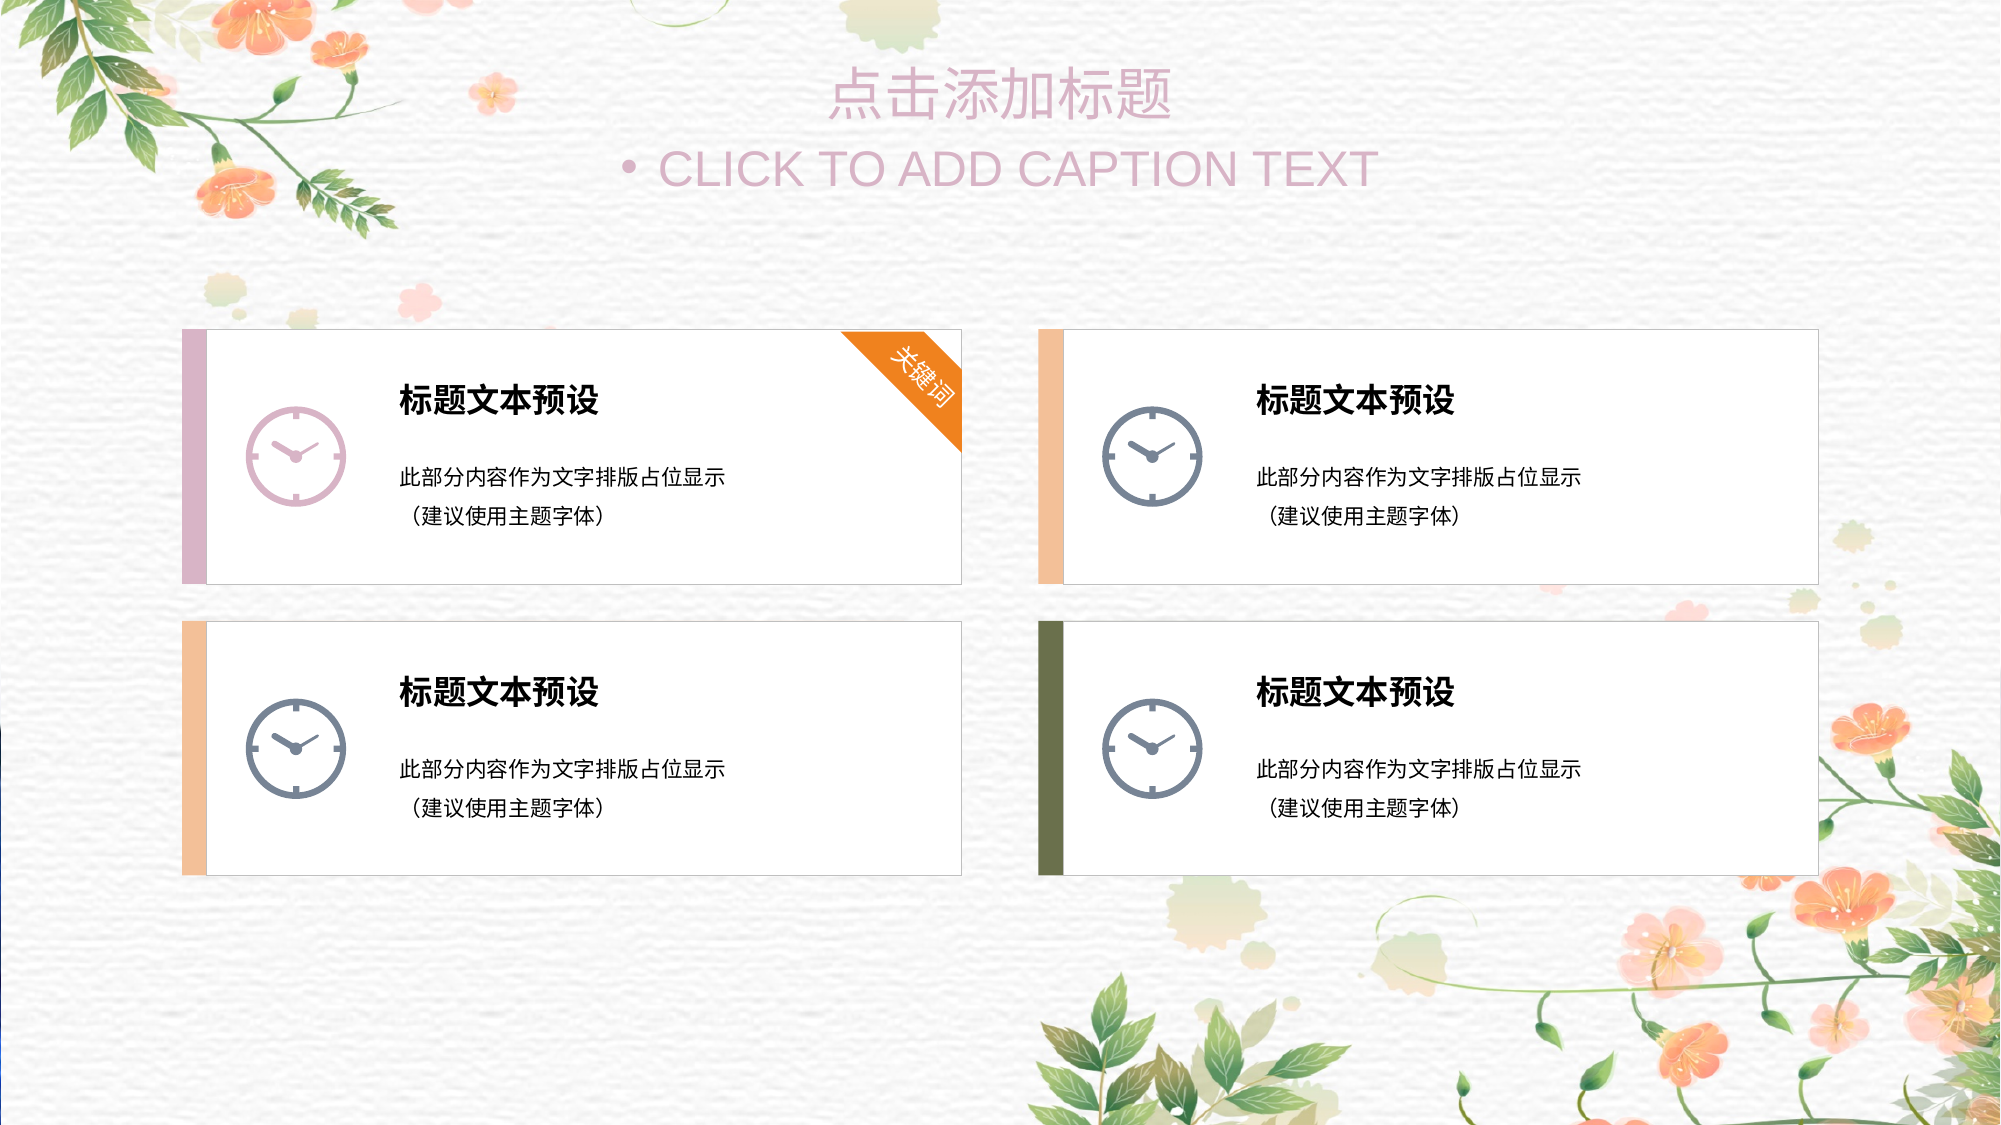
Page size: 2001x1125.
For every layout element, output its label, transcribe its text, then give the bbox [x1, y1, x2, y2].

text_box [181, 328, 206, 585]
text_box 此部分内容作为文字排版占位显示 （建议使用主题字体） [385, 735, 929, 829]
text_box [1101, 405, 1204, 508]
text_box 此部分内容作为文字排版占位显示 （建议使用主题字体） [1241, 735, 1785, 829]
text_box 标题文本预设 [1241, 372, 1785, 428]
text_box 点击添加标题 [383, 58, 1617, 136]
text_box [206, 328, 963, 585]
text_box [181, 620, 206, 877]
text_box 此部分内容作为文字排版占位显示 （建议使用主题字体） [385, 443, 929, 537]
picture [2, 0, 2001, 1125]
text_box 此部分内容作为文字排版占位显示 （建议使用主题字体） [1241, 443, 1785, 537]
text_box 标题文本预设 [1241, 663, 1785, 720]
text_box CLICK TO ADD CAPTION TEXT [549, 135, 1450, 180]
text_box [1101, 697, 1204, 800]
text_box [206, 620, 963, 877]
text_box 标题文本预设 [385, 663, 929, 720]
text_box [1062, 328, 1819, 585]
text_box [837, 330, 963, 456]
text_box [1037, 328, 1062, 585]
text_box [244, 697, 348, 800]
text_box [244, 405, 348, 508]
text_box 标题文本预设 [385, 372, 929, 428]
text_box [1062, 620, 1819, 877]
text_box [1037, 620, 1062, 877]
text_box 关键词 [869, 322, 977, 430]
